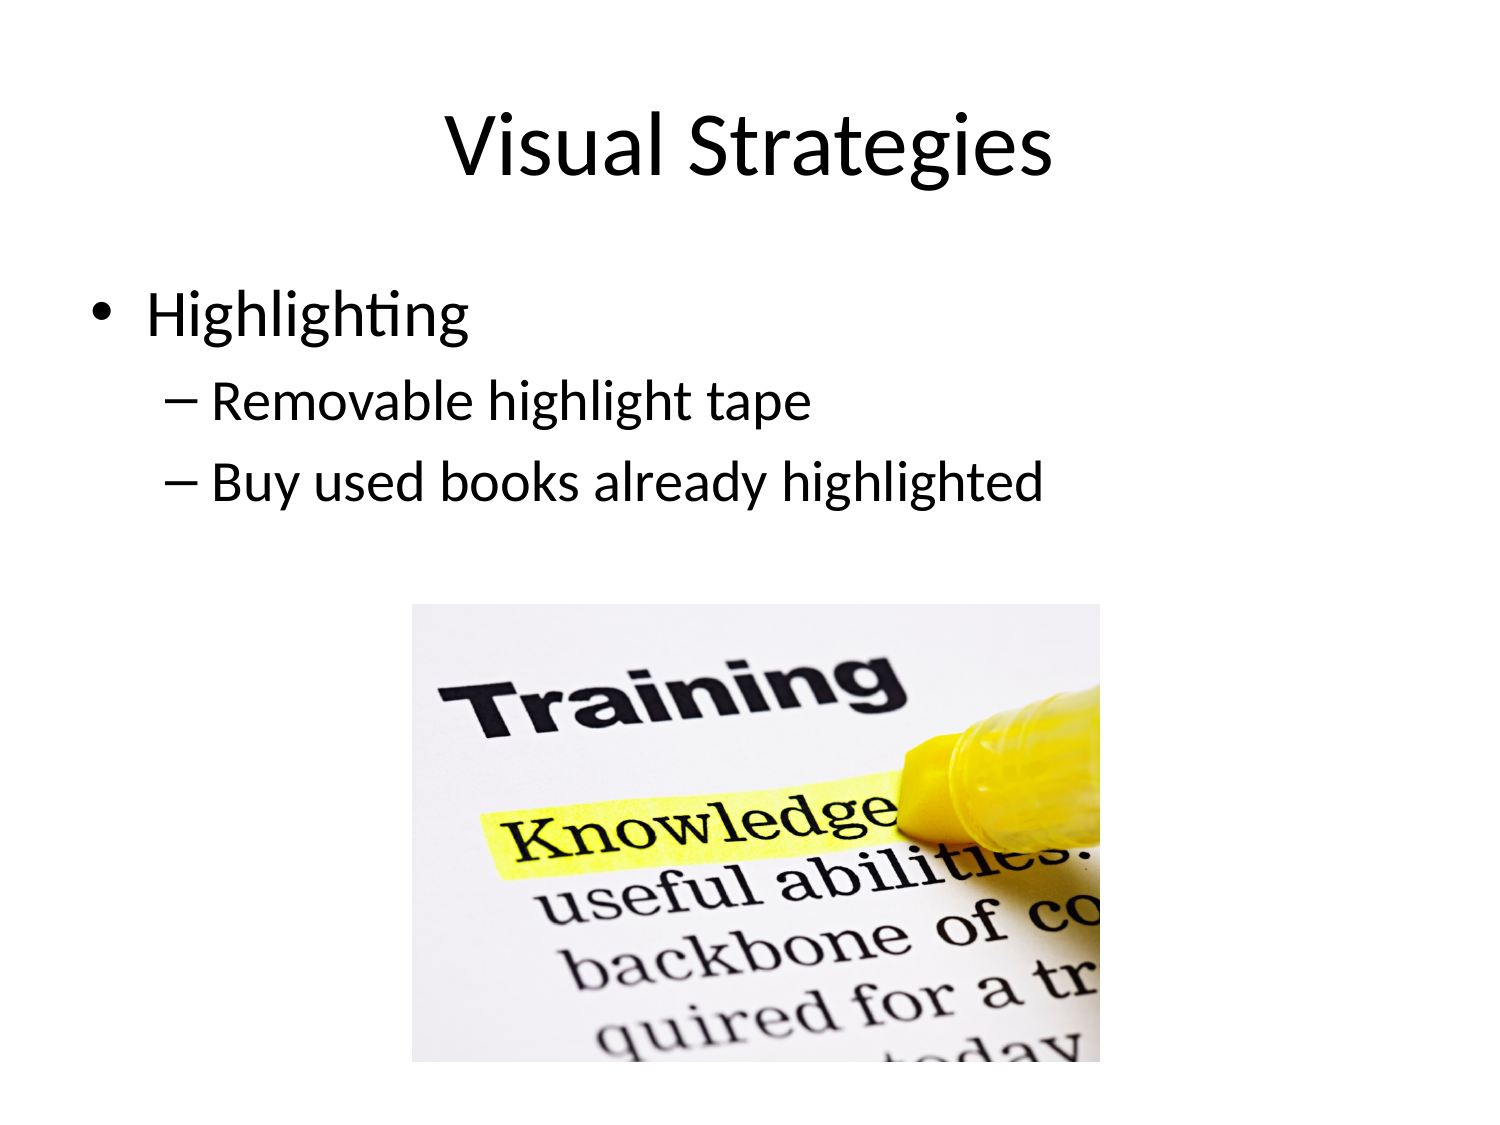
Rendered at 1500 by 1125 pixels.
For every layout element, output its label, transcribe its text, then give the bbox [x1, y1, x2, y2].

picture [412, 603, 1101, 1063]
title Visual Strategies [75, 45, 1425, 233]
list Highlighting Removable highlight tape Buy used books already highlighted [75, 262, 1425, 1005]
